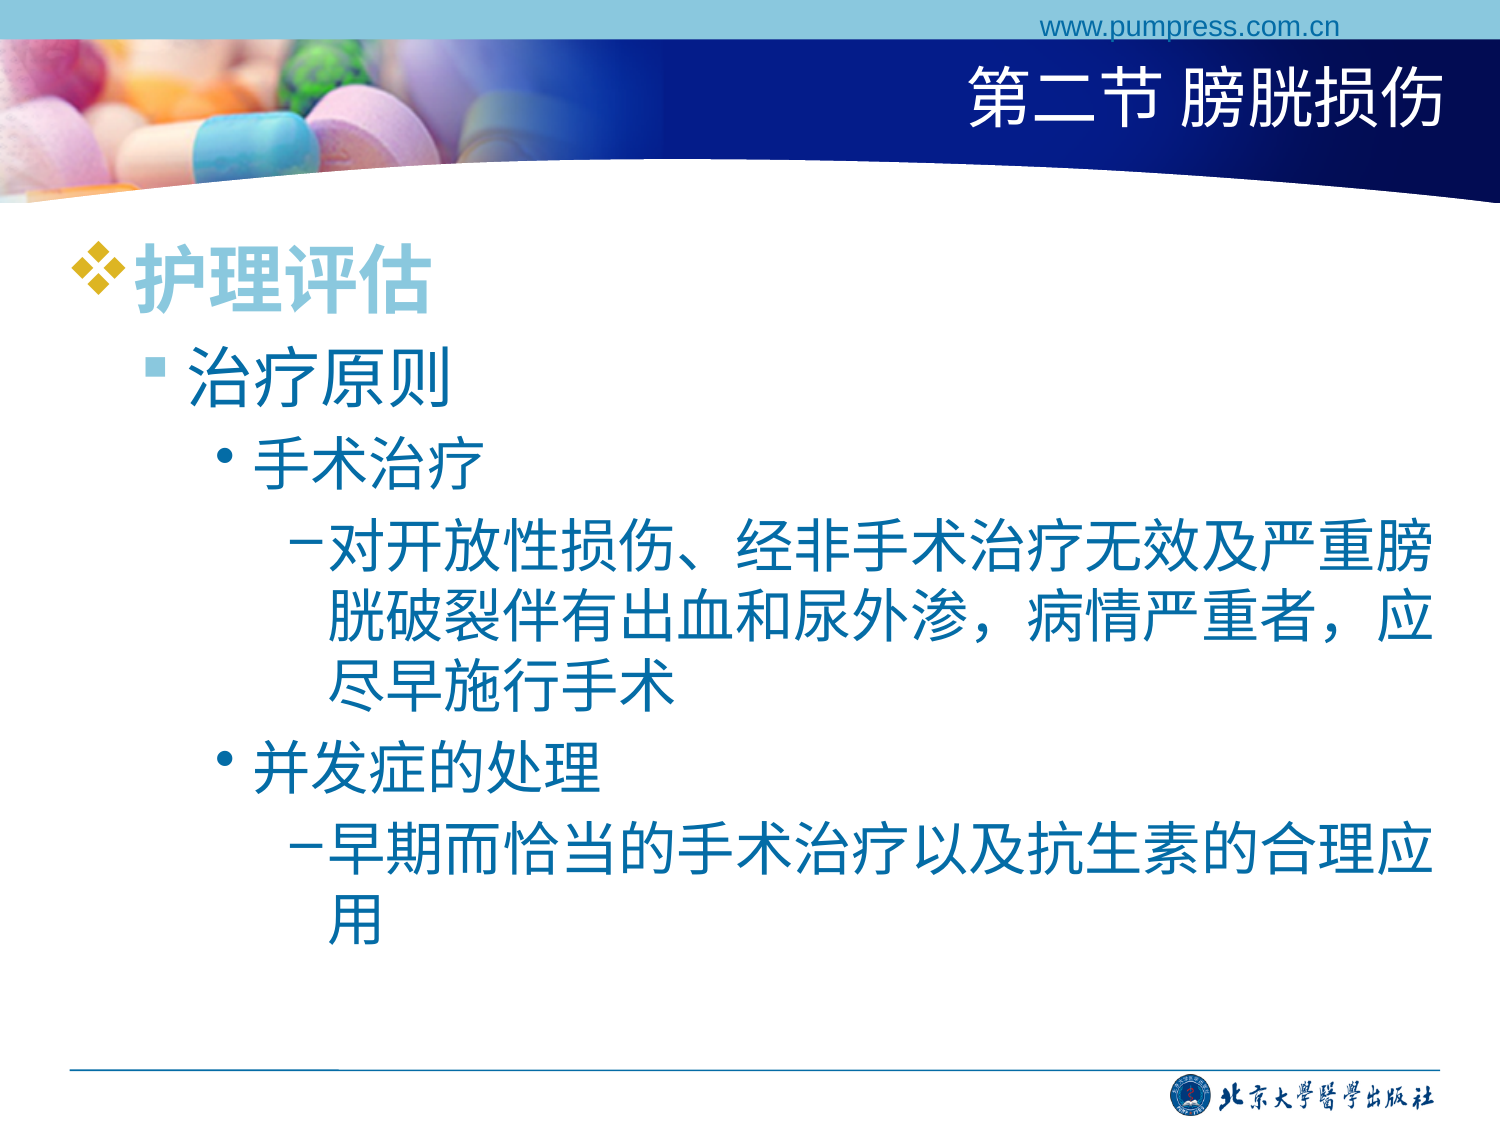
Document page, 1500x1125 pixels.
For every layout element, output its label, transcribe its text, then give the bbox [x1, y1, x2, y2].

picture [0, 40, 1500, 203]
list 护理评估 治疗原则 手术治疗 对开放性损伤、经非手术治疗无效及严重膀胱破裂伴有出血和尿外渗，病情严重者，应尽早施行手术 并发症的处理 早期而恰当的手术治疗以及抗生素的合理应用 [49, 224, 1463, 1026]
title 第二节 膀胱损伤 [137, 49, 1463, 143]
picture [1170, 1074, 1436, 1118]
slide_number www.pumpress.com.cn [1025, 0, 1463, 38]
